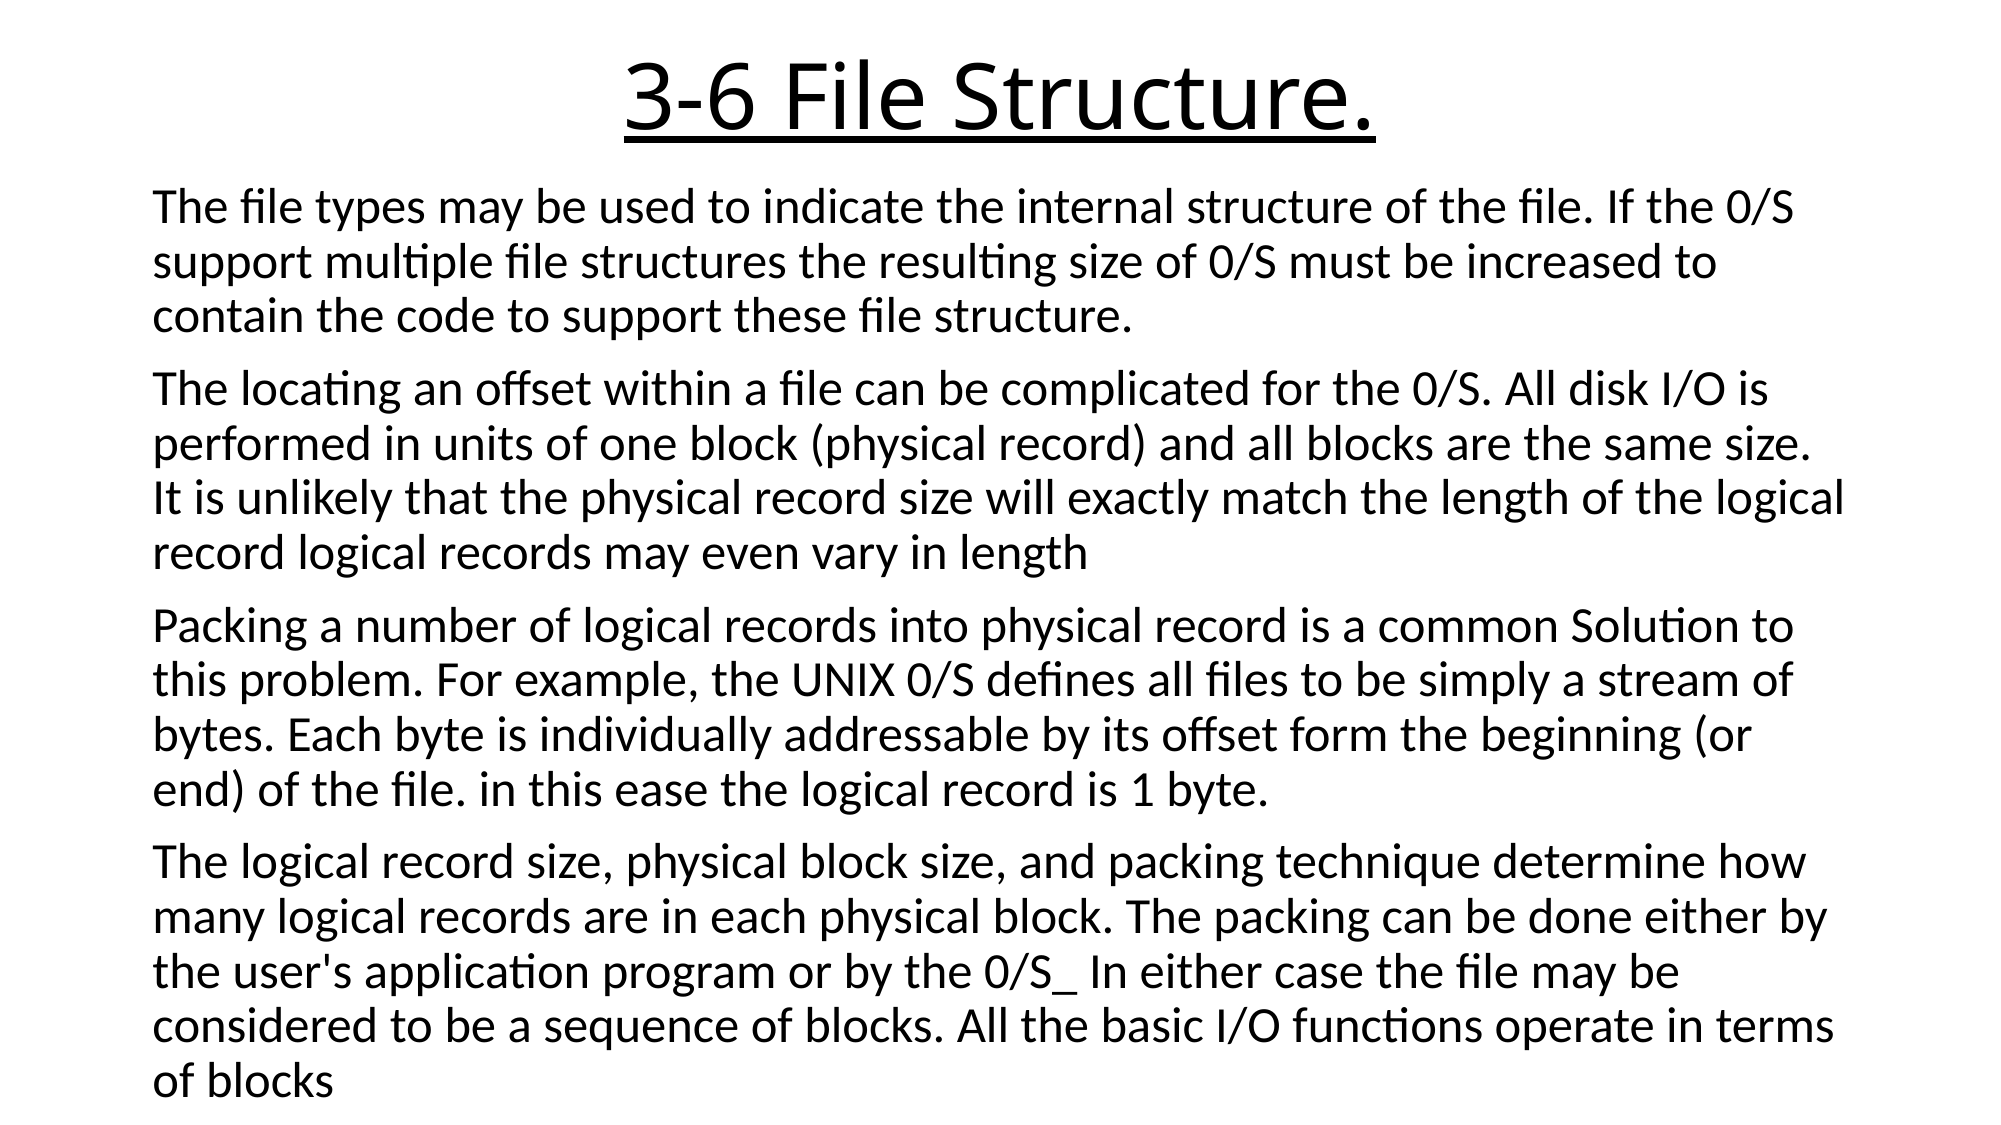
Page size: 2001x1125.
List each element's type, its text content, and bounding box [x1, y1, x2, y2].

text_box [0, 0, 2000, 75]
list The file types may be used to indicate the internal structure of the file. If the 0/S support multiple file structures the resulting size of 0/S must be increased to contain the code to support these file structure. The locating an offset within a file can be complicated for the 0/S. All disk I/O is performed in units of one block (physical record) and all blocks are the same size. It is unlikely that the physical record size will exactly match the length of the logical record logical records may even vary in length Packing a number of logical records into physical record is a common Solution to this problem. For example, the UNIX 0/S defines all files to be simply a stream of bytes. Each byte is individually addressable by its offset form the beginning (or end) of the file. in this ease the logical record is 1 byte. The logical record size, physical block size, and packing technique determine how many logical records are in each physical block. The packing can be done either by the user's application program or by the 0/S_ In either case the file may be considered to be a sequence of blocks. All the basic I/O functions operate in terms of blocks [137, 172, 1863, 1125]
title 3-6 File Structure. [137, 76, 1863, 172]
